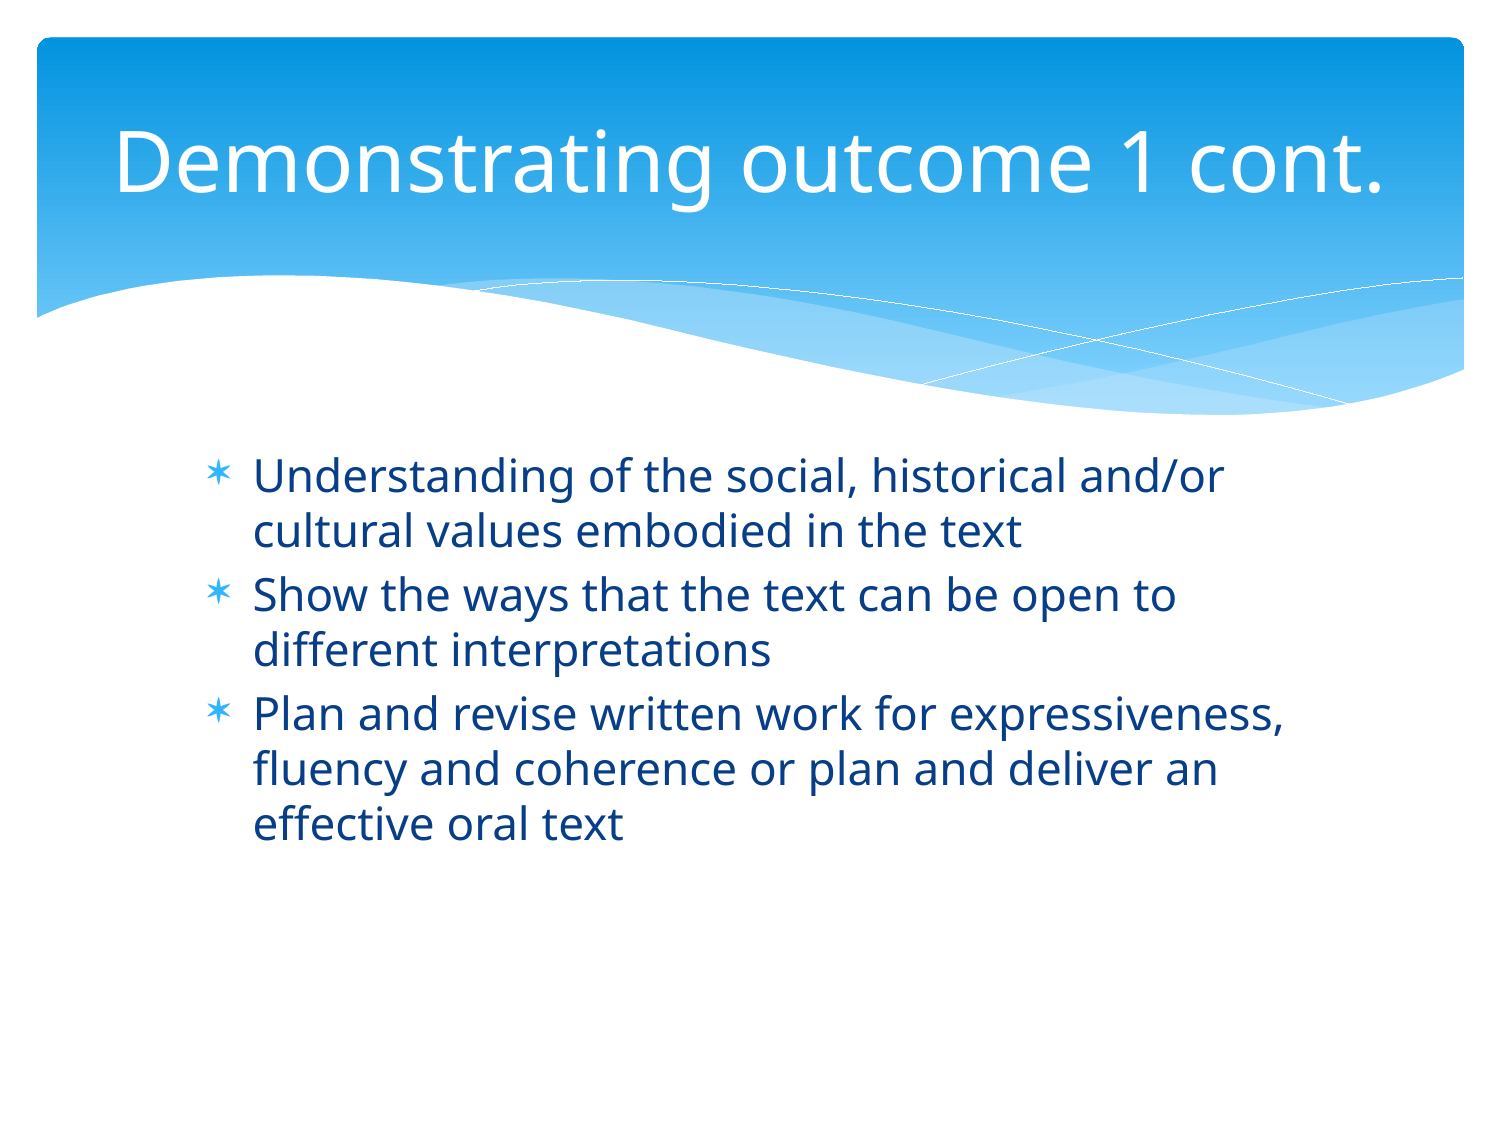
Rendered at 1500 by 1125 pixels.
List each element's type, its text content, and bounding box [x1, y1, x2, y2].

title Demonstrating outcome 1 cont. [75, 55, 1425, 261]
list Understanding of the social, historical and/or cultural values embodied in the text Show the ways that the text can be open to different interpretations Plan and revise written work for expressiveness, fluency and coherence or plan and deliver an effective oral text [143, 438, 1359, 1005]
